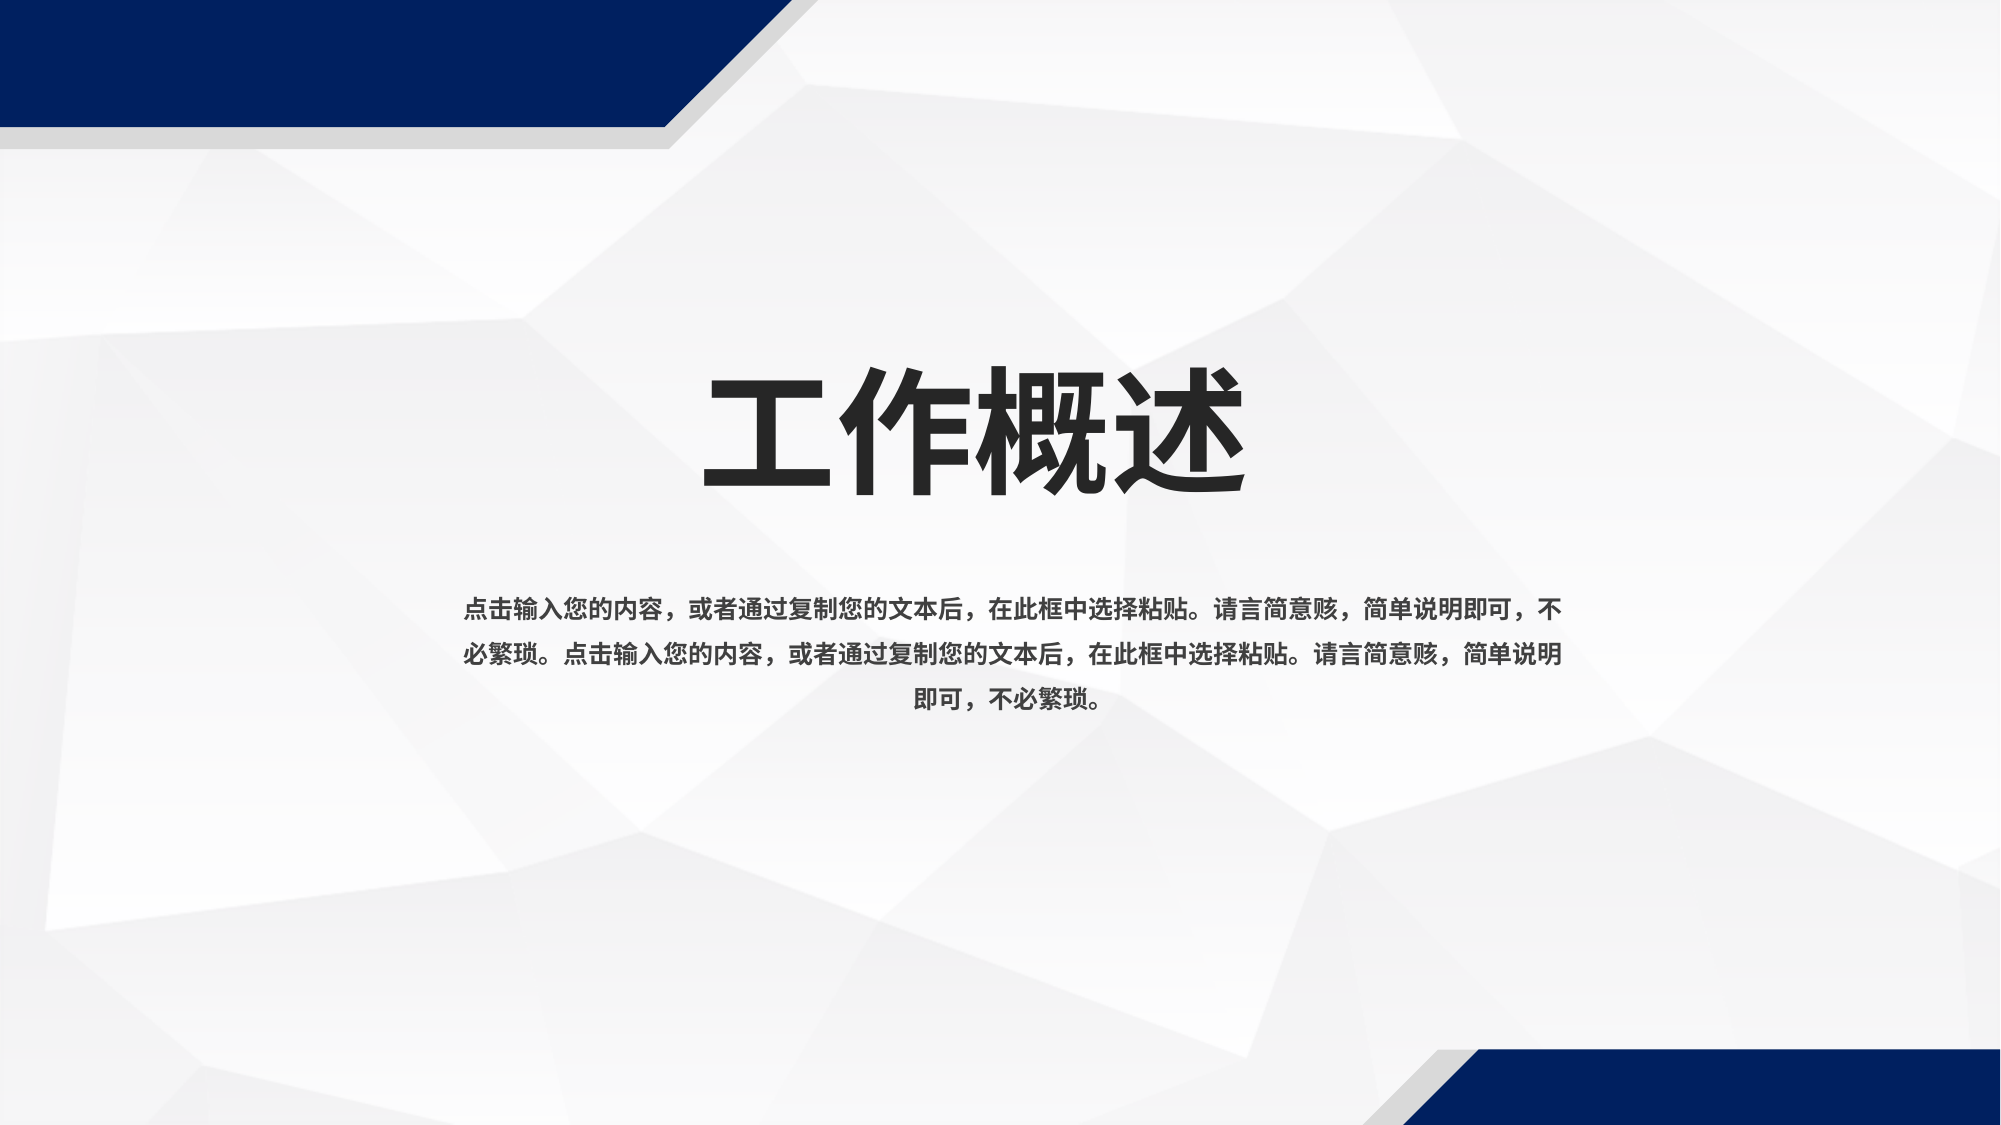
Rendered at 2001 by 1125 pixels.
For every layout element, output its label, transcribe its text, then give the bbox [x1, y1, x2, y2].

text_box 点击输入您的内容，或者通过复制您的文本后，在此框中选择粘贴。请言简意赅，简单说明即可，不必繁琐。点击输入您的内容，或者通过复制您的文本后，在此框中选择粘贴。请言简意赅，简单说明即可，不必繁琐。 [446, 571, 1582, 721]
text_box 工作概述 [594, 338, 1353, 518]
picture [0, 0, 2001, 1125]
